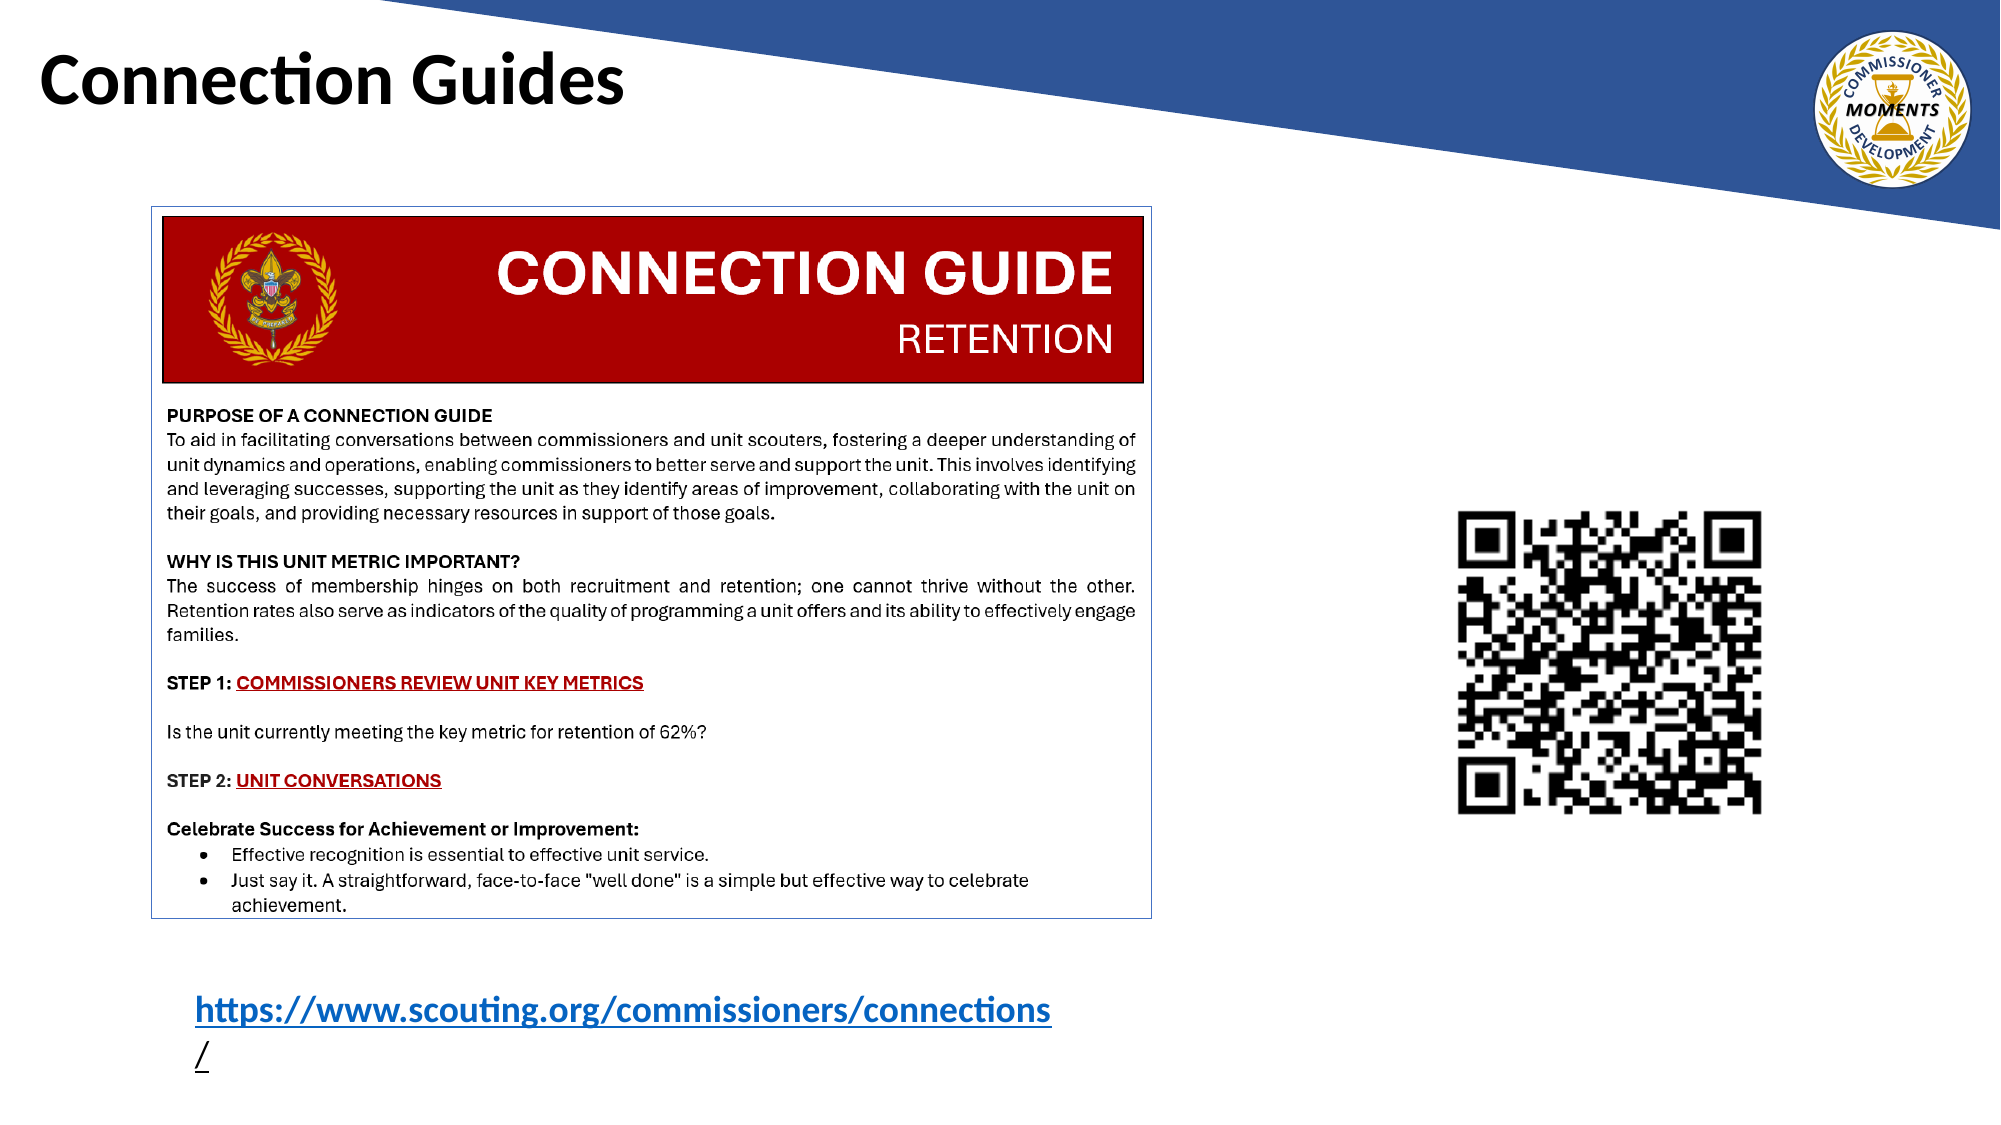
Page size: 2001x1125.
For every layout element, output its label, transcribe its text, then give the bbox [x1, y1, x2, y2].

text_box https://www.scouting.org/commissioners/connections/ [179, 978, 1081, 1083]
picture [1440, 493, 1780, 833]
picture [1813, 30, 1972, 189]
text_box Connection Guides [29, 31, 873, 129]
picture [151, 206, 1152, 919]
